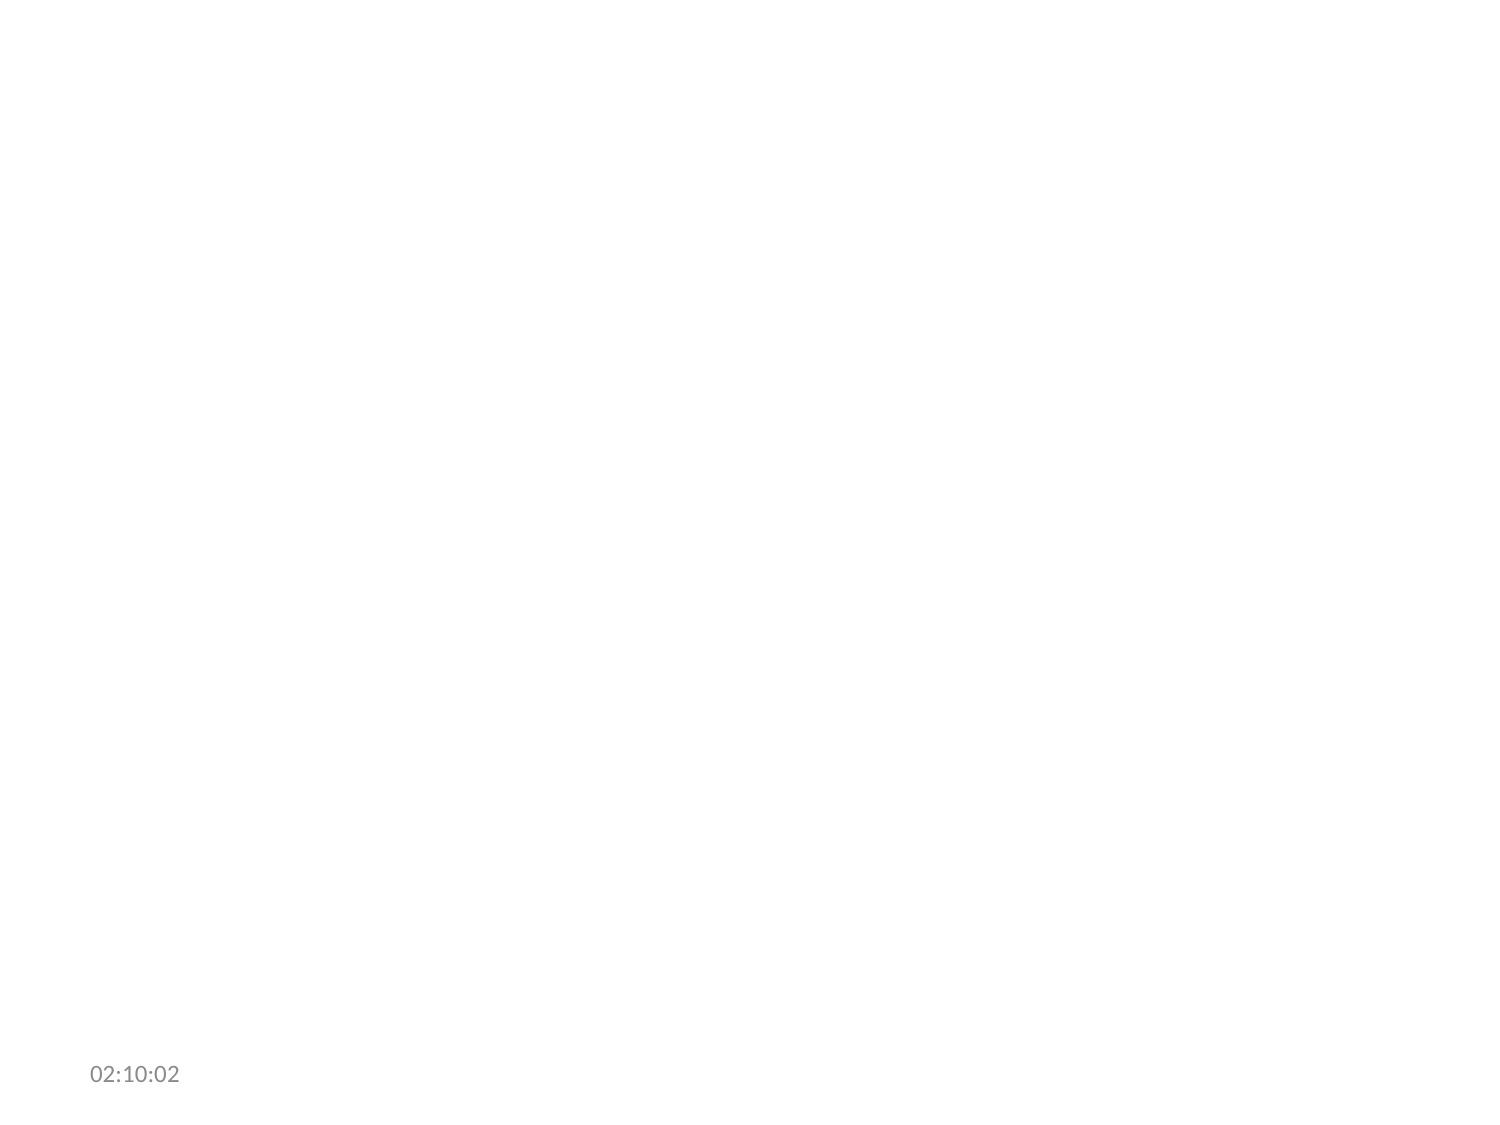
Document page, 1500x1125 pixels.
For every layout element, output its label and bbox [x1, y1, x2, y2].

slide_number [75, 1042, 425, 1103]
